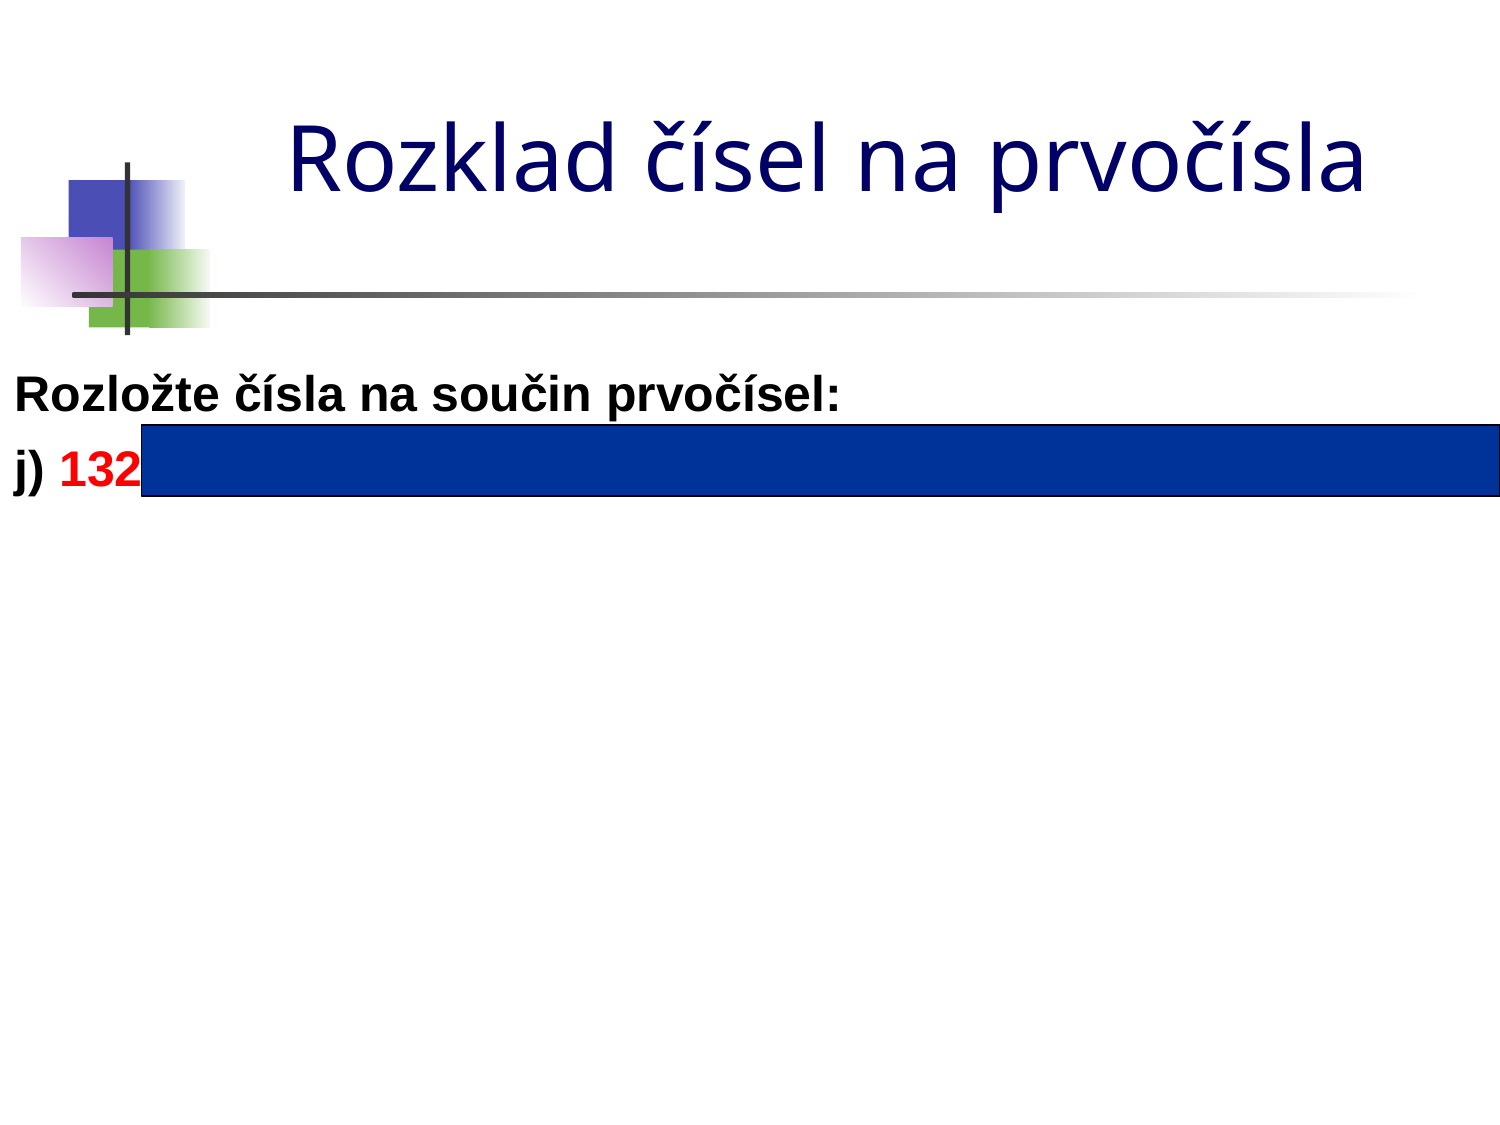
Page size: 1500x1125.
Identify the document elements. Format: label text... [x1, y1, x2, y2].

text_box = 2 ∙ 2 ∙ 3 ∙ 11 [147, 496, 538, 505]
text_box [141, 425, 1500, 496]
title Rozklad čísel na prvočísla [188, 34, 1468, 276]
text_box Rozložte čísla na součin prvočísel: [0, 354, 1022, 429]
text_box j) 132 [0, 429, 147, 505]
